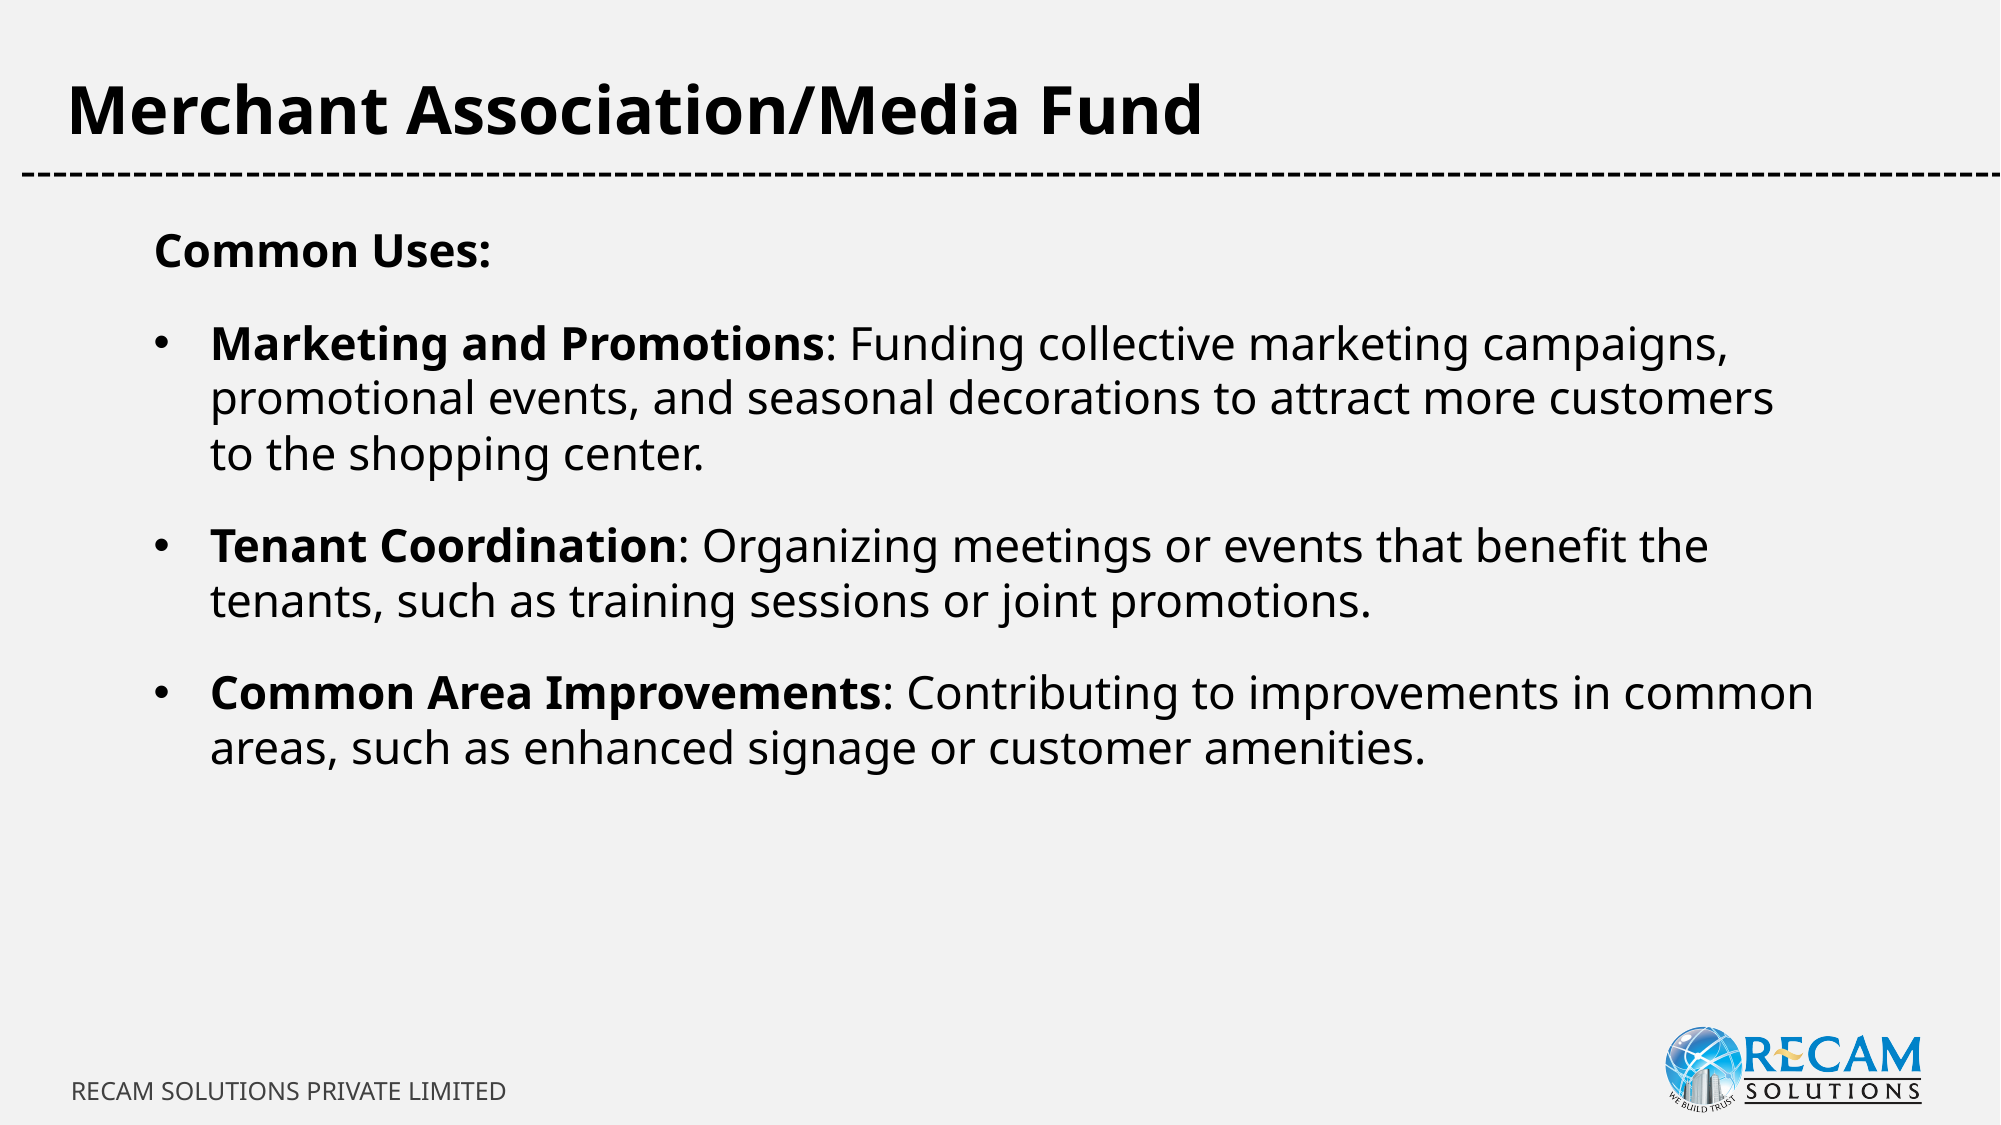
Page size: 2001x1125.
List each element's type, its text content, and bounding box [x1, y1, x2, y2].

picture [1652, 1014, 1935, 1125]
text_box Common Uses: Marketing and Promotions: Funding collective marketing campaigns, promotional events, and seasonal decorations to attract more customers to the shopping center. Tenant Coordination: Organizing meetings or events that benefit the tenants, such as training sessions or joint promotions. Common Area Improvements: Contributing to improvements in common areas, such as enhanced signage or customer amenities. [138, 214, 1842, 782]
footer RECAM SOLUTIONS PRIVATE LIMITED [70, 1073, 971, 1107]
text_box ----------------------------------------------------------------------------------------------------------------------------- [6, 131, 2000, 207]
text_box Merchant Association/Media Fund [51, 60, 1520, 131]
